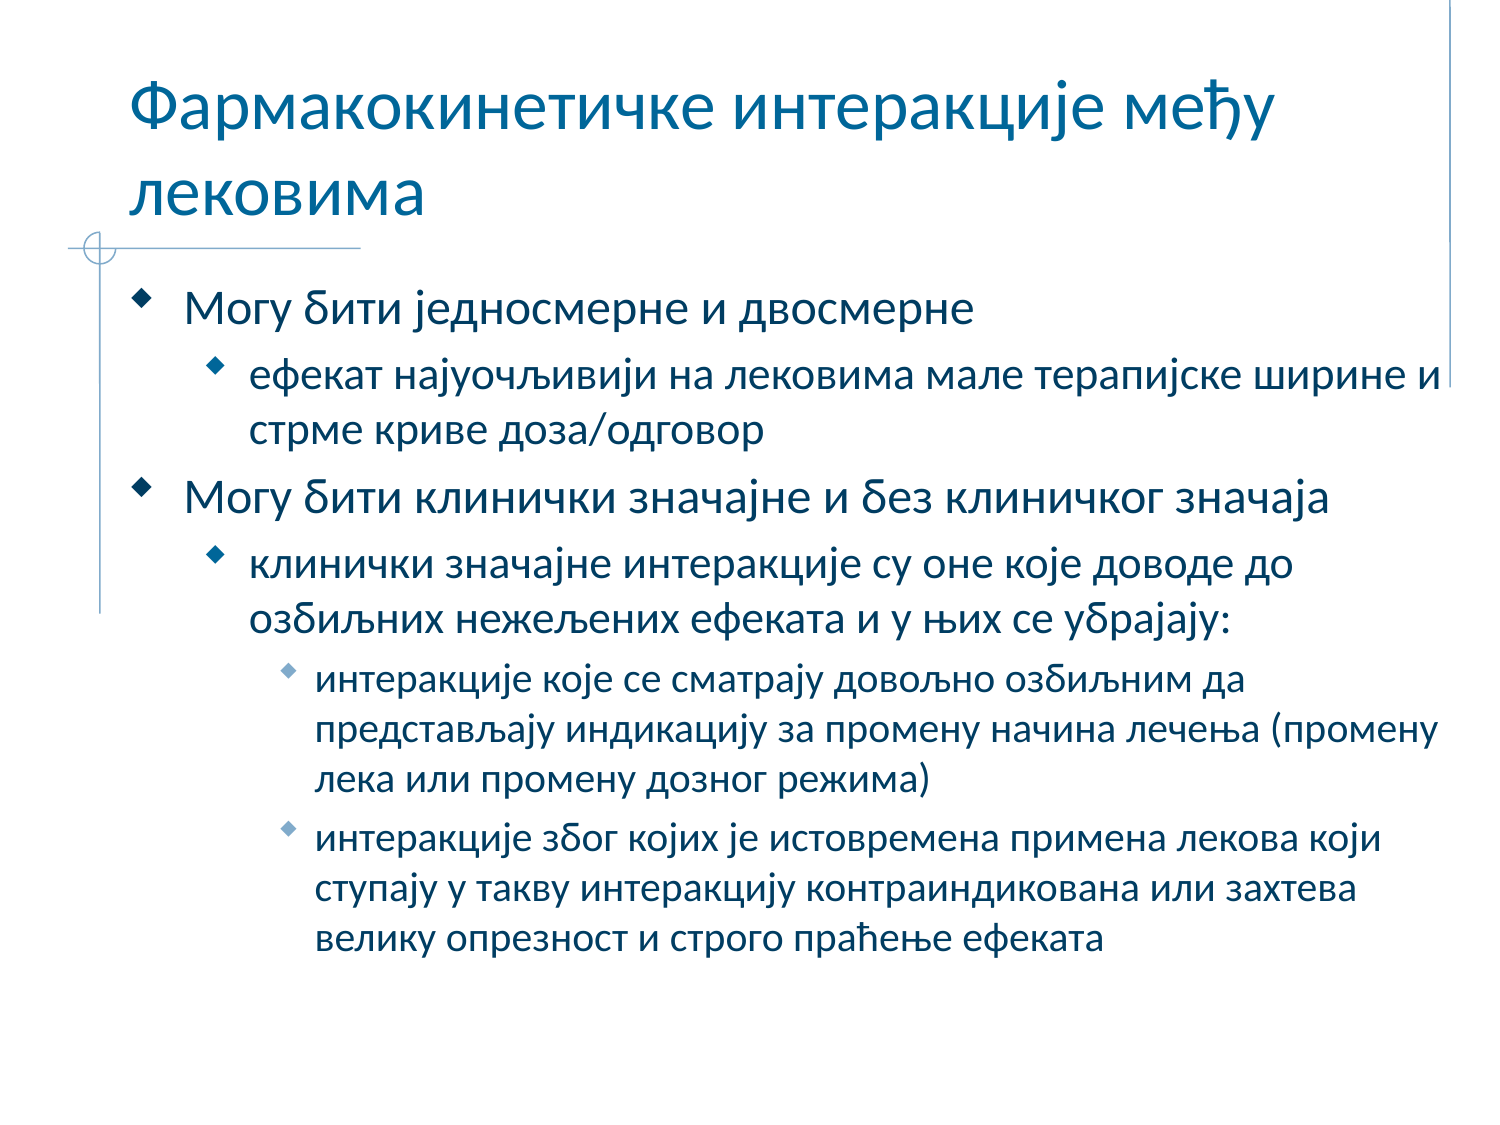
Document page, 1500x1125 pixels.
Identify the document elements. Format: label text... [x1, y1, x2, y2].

list Могу бити једносмерне и двосмерне ефекат најуочљивији на лековима мале терапијске ширине и стрме криве доза/одговор Могу бити клинички значајне и без клиничког значаја клинички значајне интеракције су оне које доводе до озбиљних нежељених ефеката и у њих се убрајају: интеракције које се сматрају довољно озбиљним да представљају индикацију за промену начина лечења (промену лека или промену дозног режима) интеракције због којих је истовремена примена лекова који ступају у такву интеракцију контраиндикована или захтева велику опрезност и строго праћење ефеката [111, 266, 1459, 1125]
title Фармакокинетичке интеракције међу лековима [113, 49, 1436, 238]
